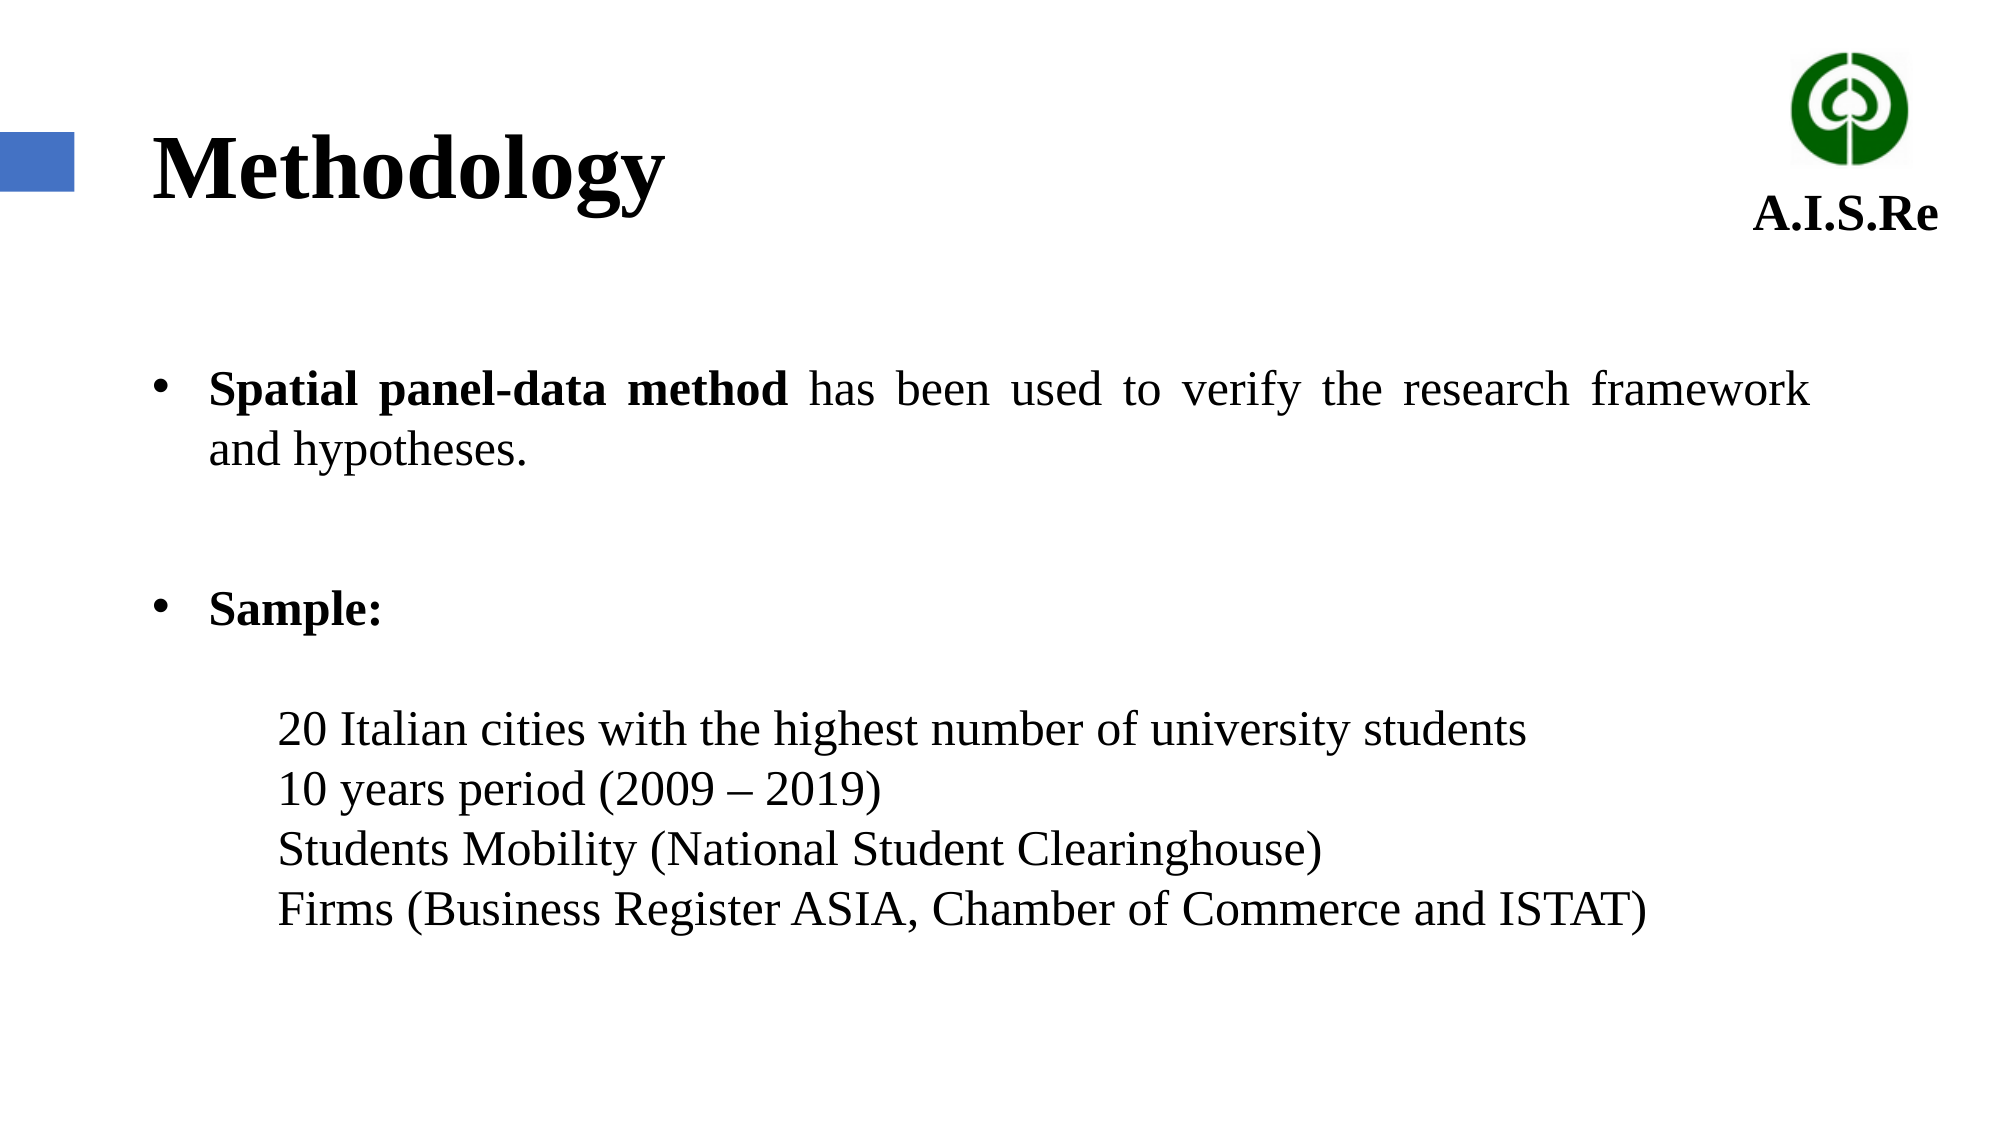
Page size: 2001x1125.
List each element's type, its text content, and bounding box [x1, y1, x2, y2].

title Methodology [137, 59, 1863, 278]
text_box Spatial panel-data method has been used to verify the research framework and hypotheses. Sample: 20 Italian cities with the highest number of university students 10 years period (2009 – 2019) Students Mobility (National Student Clearinghouse) Firms (Business Register ASIA, Chamber of Commerce and ISTAT) [137, 348, 1826, 988]
picture [1789, 47, 1913, 172]
text_box A.I.S.Re [1737, 171, 1965, 249]
